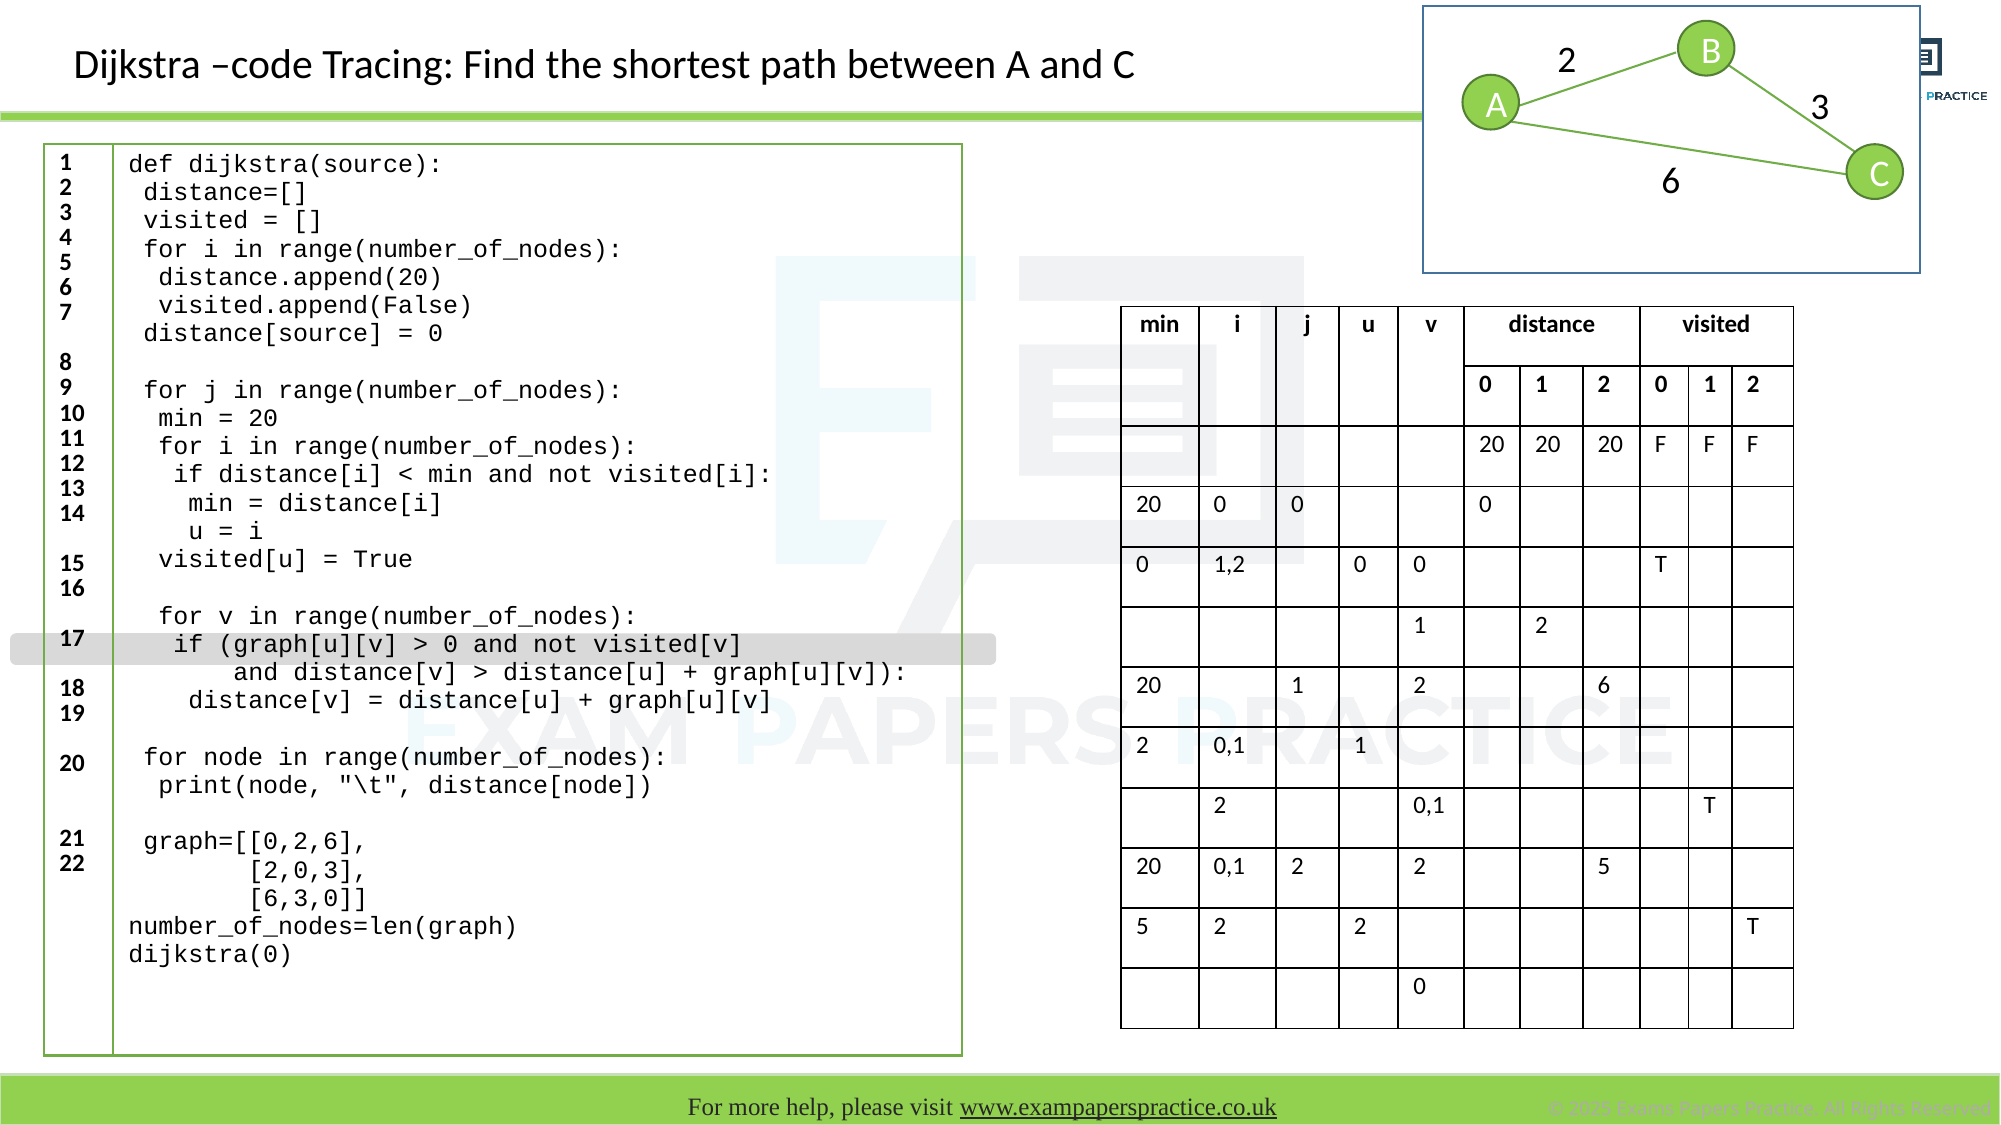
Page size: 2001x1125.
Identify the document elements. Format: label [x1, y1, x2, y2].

table_cell [1200, 487, 1275, 546]
table_header [1122, 307, 1198, 425]
table_cell [1465, 849, 1519, 907]
table_cell [1122, 487, 1198, 546]
table_cell [1521, 909, 1582, 967]
table_cell [1200, 789, 1275, 847]
table_cell [1689, 909, 1731, 967]
table_cell [1122, 548, 1198, 606]
table_cell [1122, 969, 1198, 1028]
table_cell [1465, 367, 1519, 425]
table_cell [1521, 548, 1582, 606]
table_cell [1689, 668, 1731, 726]
table_cell [1122, 608, 1198, 666]
table_cell [1641, 789, 1688, 847]
table_cell [1584, 608, 1639, 666]
table_cell [1465, 427, 1519, 486]
table_cell [1733, 789, 1793, 847]
table_cell [1521, 367, 1582, 425]
table_cell [1465, 728, 1519, 787]
table_cell [1689, 789, 1731, 847]
table_cell [1399, 668, 1463, 726]
table_cell [1340, 548, 1397, 606]
table_cell [1399, 427, 1463, 486]
table_header [1340, 307, 1397, 425]
table_cell [1641, 909, 1688, 967]
table_cell [1200, 668, 1275, 726]
table_cell [1277, 608, 1338, 666]
table_cell [1122, 789, 1198, 847]
table_cell [1122, 668, 1198, 726]
table_cell [1465, 548, 1519, 606]
table_cell [1200, 548, 1275, 606]
table_cell [1521, 849, 1582, 907]
table_cell [1641, 969, 1688, 1028]
table_cell [1465, 608, 1519, 666]
text_box [10, 633, 43, 665]
table_cell [1689, 849, 1731, 907]
table_cell [1733, 728, 1793, 787]
table_cell [1641, 427, 1688, 486]
table_cell [1689, 367, 1731, 425]
table_cell [1277, 909, 1338, 967]
table_cell [1689, 728, 1731, 787]
table_cell [1277, 427, 1338, 486]
table_cell [1399, 909, 1463, 967]
table_cell [1340, 487, 1397, 546]
table_cell [1277, 668, 1338, 726]
table_cell [1200, 969, 1275, 1028]
table_cell [1584, 427, 1639, 486]
table_cell [1340, 849, 1397, 907]
table_header [45, 145, 112, 1054]
table_cell [1521, 608, 1582, 666]
table_cell [1340, 608, 1397, 666]
table_cell [1733, 668, 1793, 726]
table_cell [1733, 969, 1793, 1028]
table_cell [1399, 487, 1463, 546]
table_cell [1733, 367, 1793, 425]
text_box [1422, 5, 1921, 274]
table_cell [1200, 728, 1275, 787]
table_cell [1733, 608, 1793, 666]
table_cell [1733, 427, 1793, 486]
table_header [1465, 307, 1639, 365]
table_cell [1340, 969, 1397, 1028]
table_cell [1584, 668, 1639, 726]
table_cell [1340, 427, 1397, 486]
table_cell [1521, 969, 1582, 1028]
table_cell [1340, 668, 1397, 726]
table_cell [1689, 487, 1731, 546]
table_cell [1277, 849, 1338, 907]
table_cell [1584, 548, 1639, 606]
table_header [114, 145, 961, 1054]
table_cell [1200, 608, 1275, 666]
table_cell [1689, 548, 1731, 606]
table_header [1277, 307, 1338, 425]
table_cell [1200, 909, 1275, 967]
table_cell [1122, 849, 1198, 907]
table_cell [1584, 849, 1639, 907]
table_header [1200, 307, 1275, 425]
table_cell [1733, 849, 1793, 907]
table_cell [1521, 789, 1582, 847]
table_cell [1689, 969, 1731, 1028]
table_cell [1521, 427, 1582, 486]
text_box [58, 29, 1152, 94]
table_cell [1122, 909, 1198, 967]
table_cell [1465, 668, 1519, 726]
table_cell [1340, 909, 1397, 967]
table_cell [1465, 487, 1519, 546]
table_cell [1641, 608, 1688, 666]
table_cell [1521, 668, 1582, 726]
table_header [1641, 307, 1793, 365]
table_cell [1277, 789, 1338, 847]
table_cell [1584, 728, 1639, 787]
table_cell [1200, 849, 1275, 907]
table_cell [1521, 487, 1582, 546]
table_cell [1200, 427, 1275, 486]
table_cell [1733, 548, 1793, 606]
table_cell [1122, 728, 1198, 787]
table_cell [1277, 548, 1338, 606]
table_cell [1340, 728, 1397, 787]
table_cell [1277, 969, 1338, 1028]
table_cell [1399, 608, 1463, 666]
table_cell [1584, 367, 1639, 425]
table_cell [1641, 548, 1688, 606]
table_cell [1689, 427, 1731, 486]
table_cell [1122, 427, 1198, 486]
table_cell [1689, 608, 1731, 666]
table_header [1399, 307, 1463, 425]
table_cell [1399, 849, 1463, 907]
table_cell [1465, 789, 1519, 847]
table_cell [1641, 849, 1688, 907]
table_cell [1641, 487, 1688, 546]
table_cell [1641, 367, 1688, 425]
table_cell [1584, 789, 1639, 847]
table_cell [1465, 969, 1519, 1028]
table_cell [1277, 728, 1338, 787]
table_cell [1399, 969, 1463, 1028]
text_box [963, 633, 997, 665]
table_cell [1733, 487, 1793, 546]
table_cell [1399, 728, 1463, 787]
table_cell [1584, 487, 1639, 546]
table_cell [1521, 728, 1582, 787]
table_cell [1641, 668, 1688, 726]
table_cell [1584, 909, 1639, 967]
table_cell [1277, 487, 1338, 546]
table_cell [1465, 909, 1519, 967]
table_cell [1399, 548, 1463, 606]
table_cell [1340, 789, 1397, 847]
table_cell [1641, 728, 1688, 787]
table_cell [1733, 909, 1793, 967]
table_cell [1584, 969, 1639, 1028]
table_cell [1399, 789, 1463, 847]
